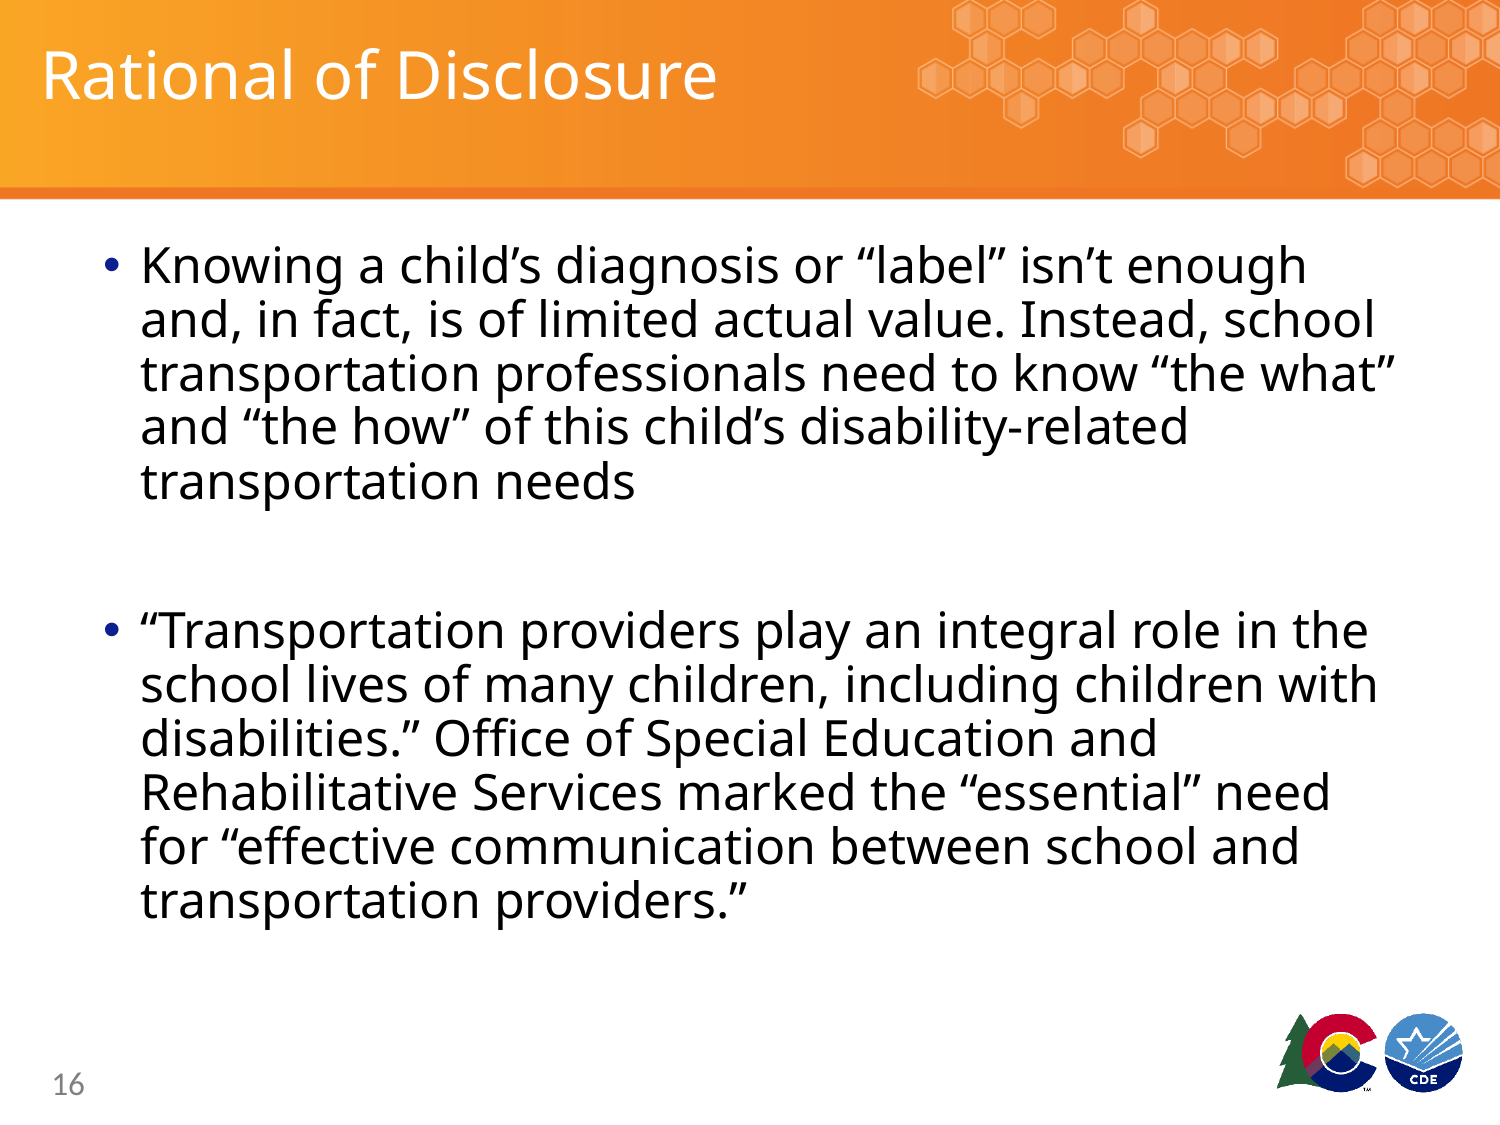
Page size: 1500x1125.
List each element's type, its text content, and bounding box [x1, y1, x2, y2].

title Rational of Disclosure [40, 41, 1038, 166]
list Knowing a child’s diagnosis or “label” isn’t enough and, in fact, is of limited actual value. Instead, school transportation professionals need to know “the what” and “the how” of this child’s disability-related transportation needs “Transportation providers play an integral role in the school lives of many children, including children with disabilities.” Office of Special Education and Rehabilitative Services marked the “essential” need for “effective communication between school and transportation providers.” [103, 239, 1397, 1002]
slide_number 16 [36, 1054, 375, 1115]
picture [1275, 1012, 1463, 1093]
picture [0, 0, 1500, 200]
